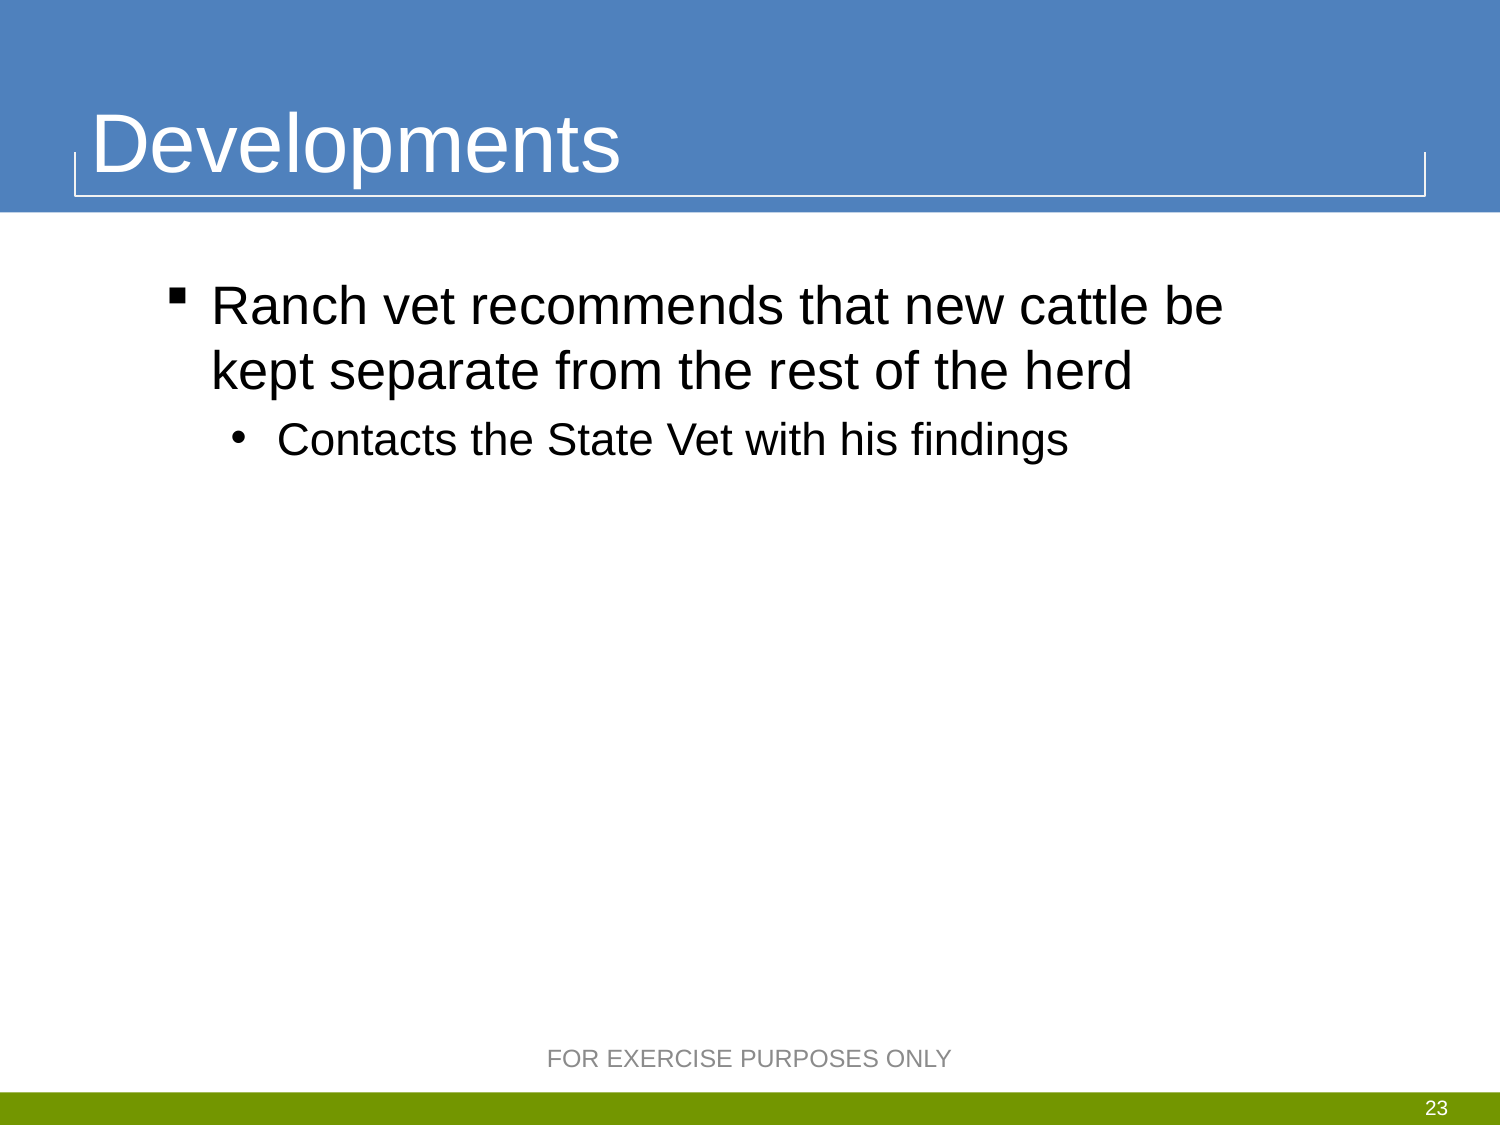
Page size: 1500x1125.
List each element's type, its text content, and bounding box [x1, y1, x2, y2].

footer FOR EXERCISE PURPOSES ONLY [512, 1042, 988, 1103]
title Developments [74, 44, 1426, 233]
list Ranch vet recommends that new cattle be kept separate from the rest of the herd Contacts the State Vet with his findings [74, 262, 1288, 1006]
